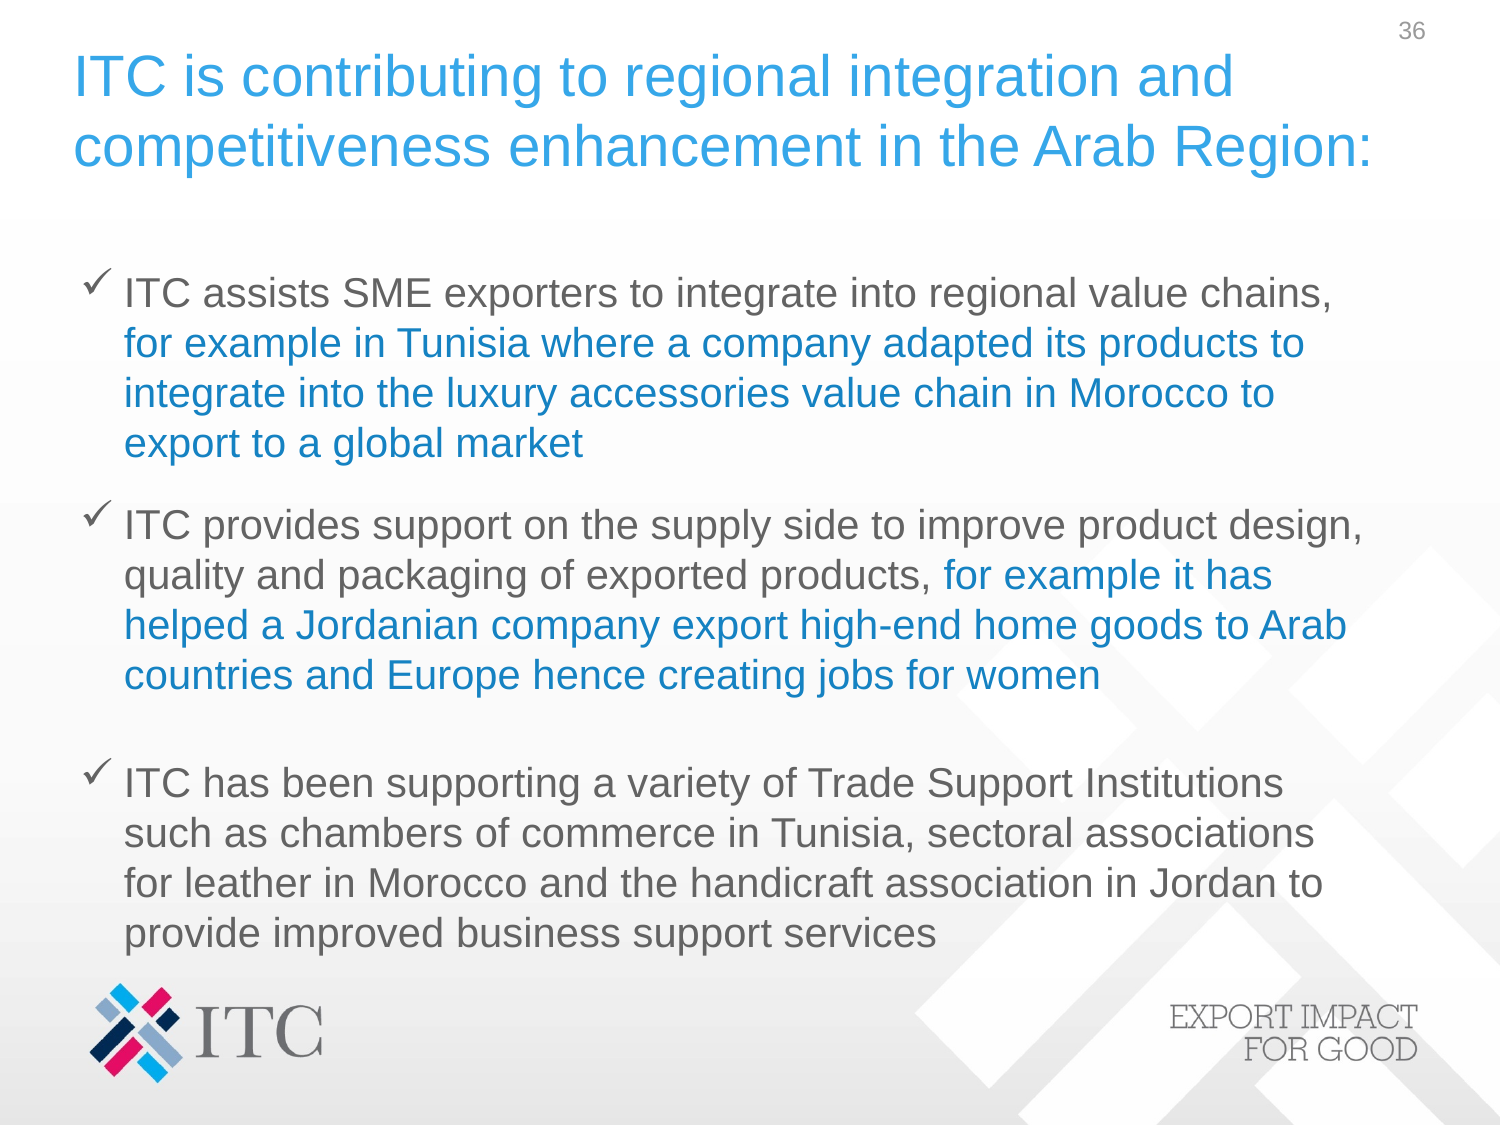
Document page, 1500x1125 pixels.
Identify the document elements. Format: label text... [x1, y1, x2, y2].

title ITC is contributing to regional integration and competitiveness enhancement in the Arab Region: [58, 30, 1412, 209]
list ITC assists SME exporters to integrate into regional value chains, for example in Tunisia where a company adapted its products to integrate into the luxury accessories value chain in Morocco to export to a global market ITC provides support on the supply side to improve product design, quality and packaging of exported products, for example it has helped a Jordanian company export high-end home goods to Arab countries and Europe hence creating jobs for women ITC has been supporting a variety of Trade Support Institutions such as chambers of commerce in Tunisia, sectoral associations for leather in Morocco and the handicraft association in Jordan to provide improved business support services [64, 258, 1388, 941]
slide_number 36 [1335, 0, 1442, 60]
picture [0, 0, 1500, 1125]
